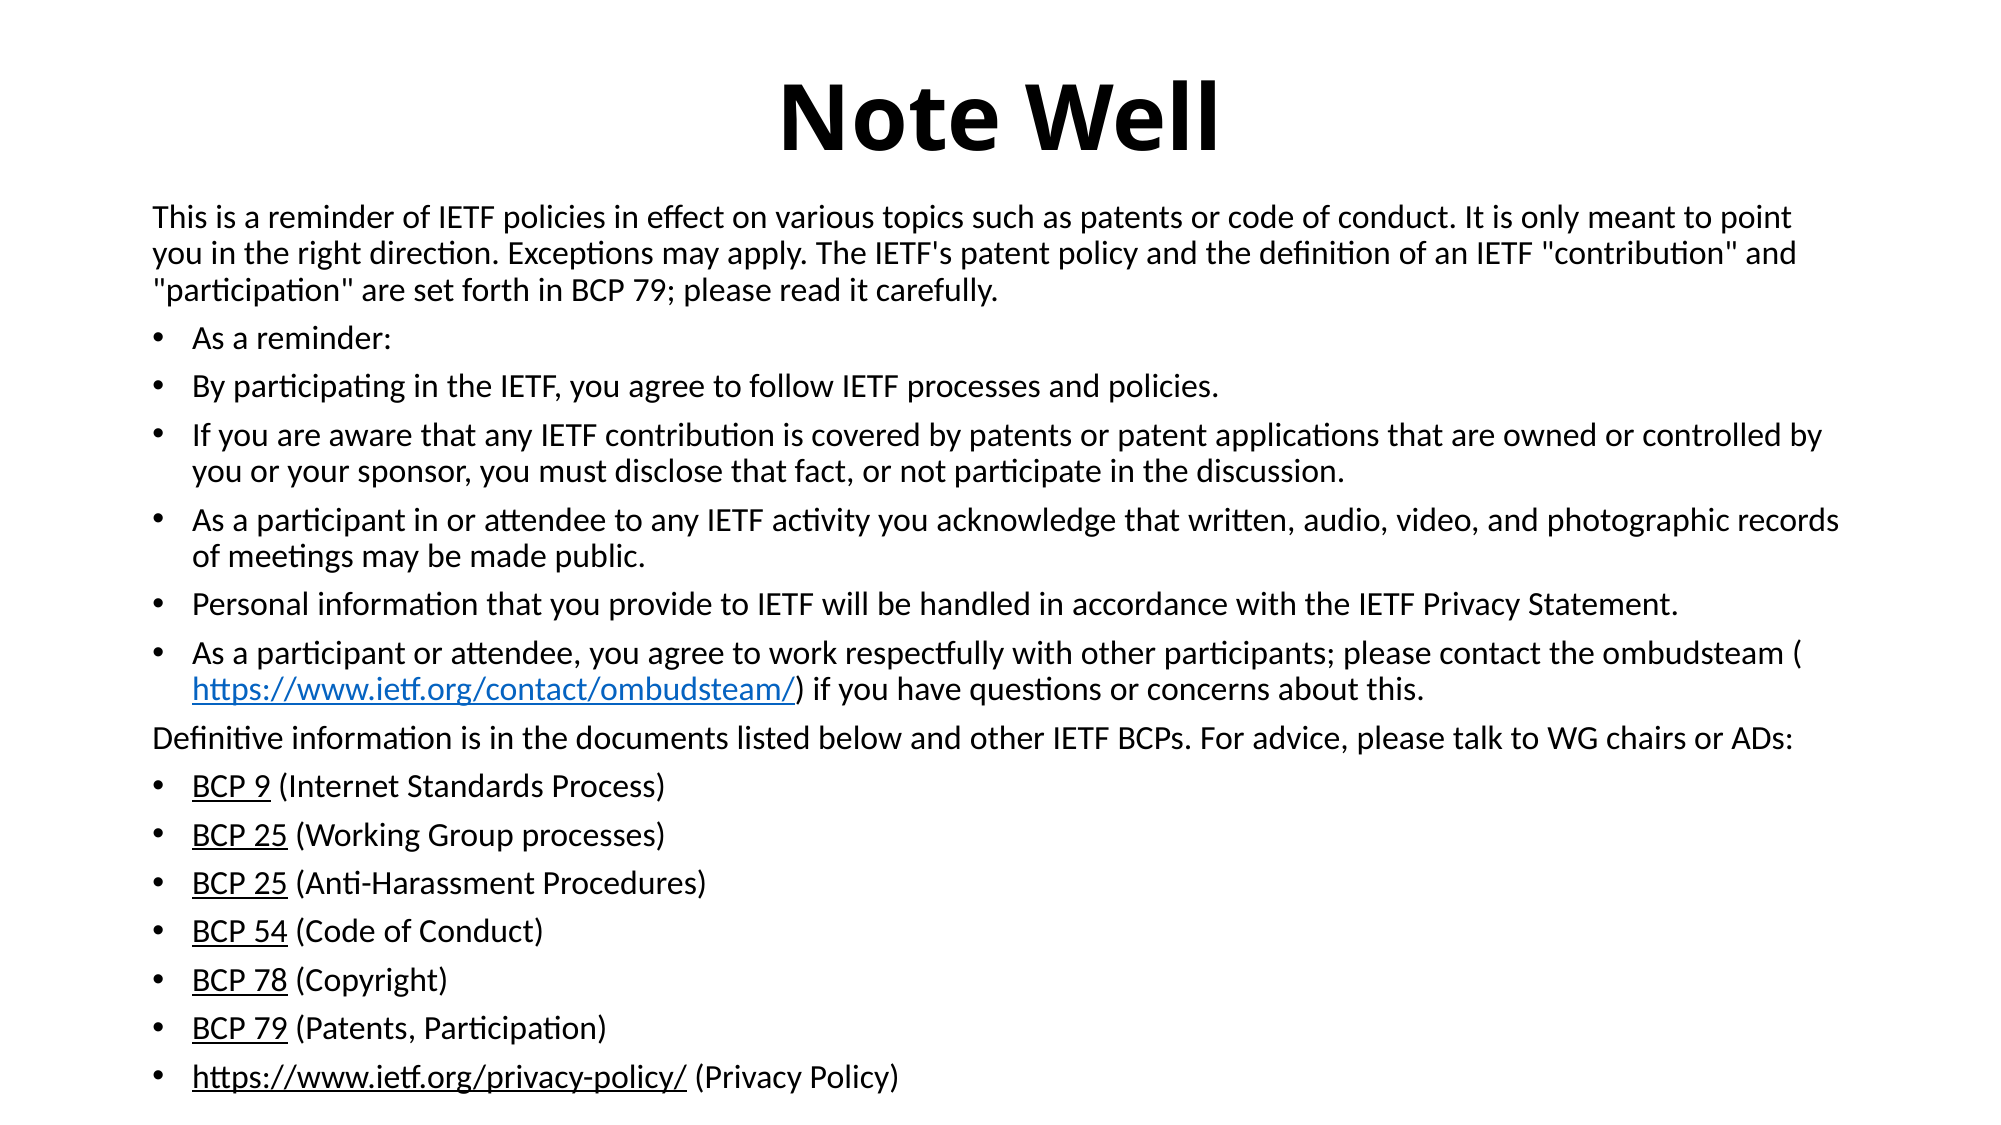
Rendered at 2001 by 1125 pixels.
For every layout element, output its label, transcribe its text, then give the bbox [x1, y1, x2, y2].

title Note Well [137, 59, 1863, 182]
list This is a reminder of IETF policies in effect on various topics such as patents or code of conduct. It is only meant to point you in the right direction. Exceptions may apply. The IETF's patent policy and the definition of an IETF "contribution" and "participation" are set forth in BCP 79; please read it carefully. As a reminder: By participating in the IETF, you agree to follow IETF processes and policies. If you are aware that any IETF contribution is covered by patents or patent applications that are owned or controlled by you or your sponsor, you must disclose that fact, or not participate in the discussion. As a participant in or attendee to any IETF activity you acknowledge that written, audio, video, and photographic records of meetings may be made public. Personal information that you provide to IETF will be handled in accordance with the IETF Privacy Statement. As a participant or attendee, you agree to work respectfully with other participants; please contact the ombudsteam (https://www.ietf.org/contact/ombudsteam/) if you have questions or concerns about this. Definitive information is in the documents listed below and other IETF BCPs. For advice, please talk to WG chairs or ADs: BCP 9 (Internet Standards Process) BCP 25 (Working Group processes) BCP 25 (Anti-Harassment Procedures) BCP 54 (Code of Conduct) BCP 78 (Copyright) BCP 79 (Patents, Participation) https://www.ietf.org/privacy-policy/ (Privacy Policy) [137, 191, 1863, 1111]
